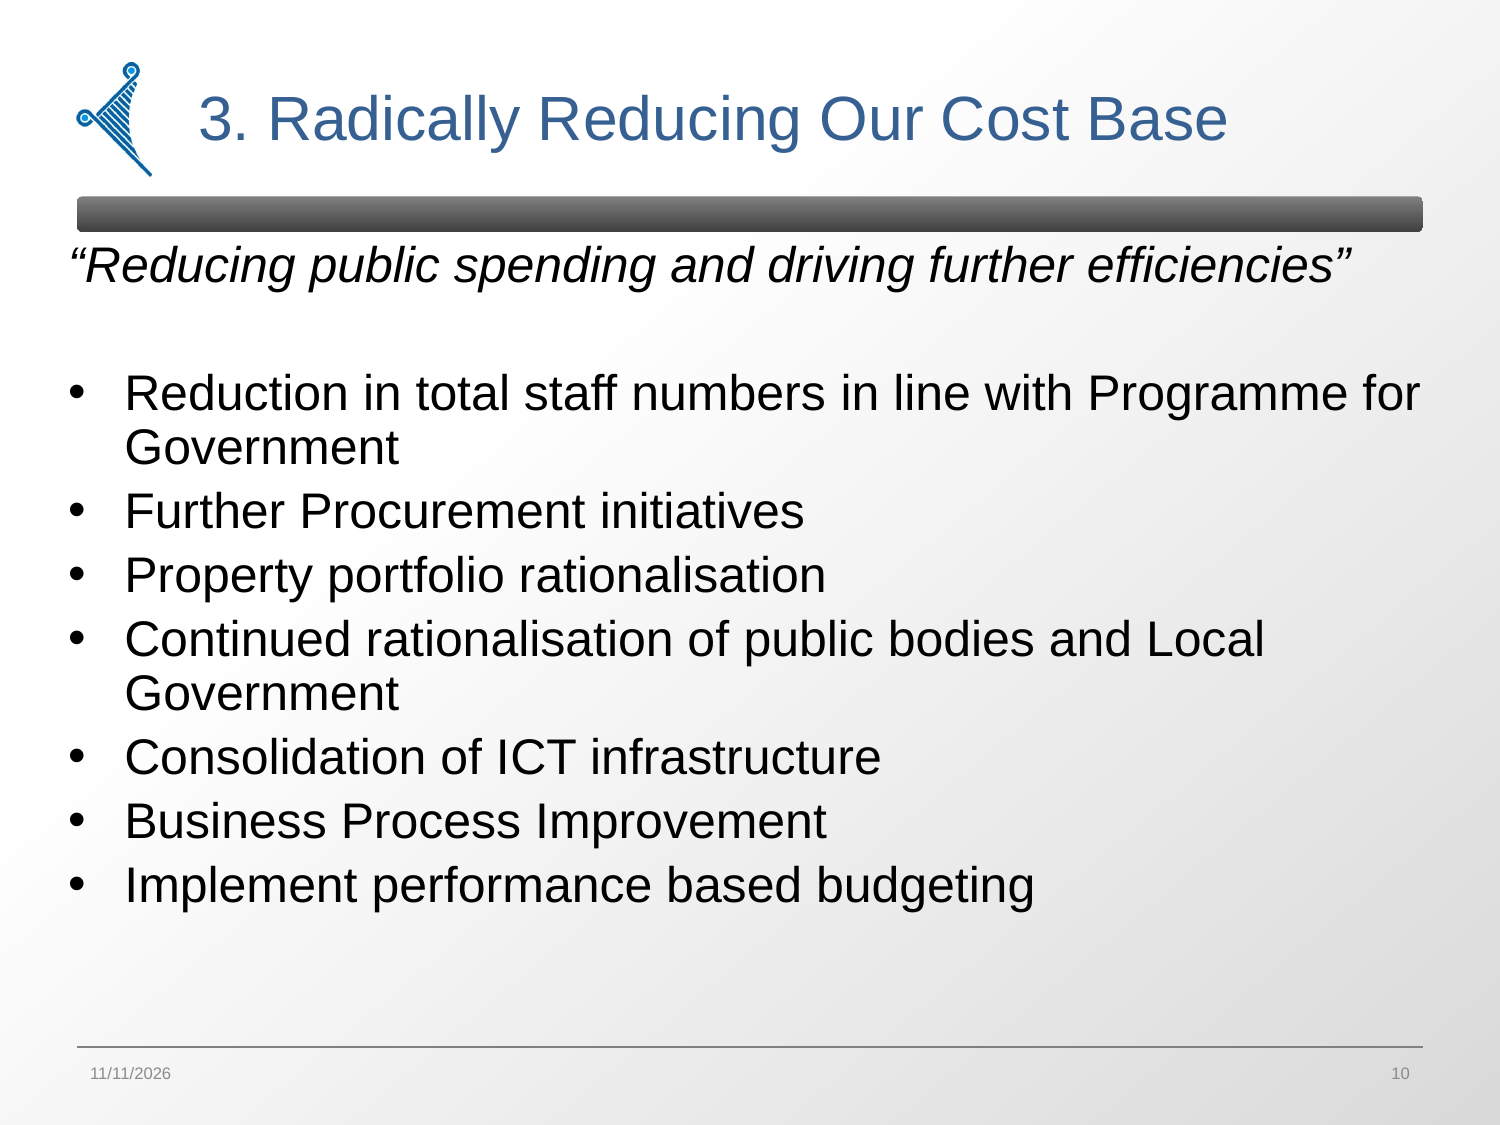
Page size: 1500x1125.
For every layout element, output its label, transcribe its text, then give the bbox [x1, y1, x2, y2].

list “Reducing public spending and driving further efficiencies” Reduction in total staff numbers in line with Programme for Government Further Procurement initiatives Property portfolio rationalisation Continued rationalisation of public bodies and Local Government Consolidation of ICT infrastructure Business Process Improvement Implement performance based budgeting [52, 231, 1438, 875]
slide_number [75, 1042, 425, 1103]
picture [76, 62, 152, 177]
title 3. Radically Reducing Our Cost Base [182, 54, 1426, 162]
slide_number 10 [1074, 1042, 1425, 1103]
